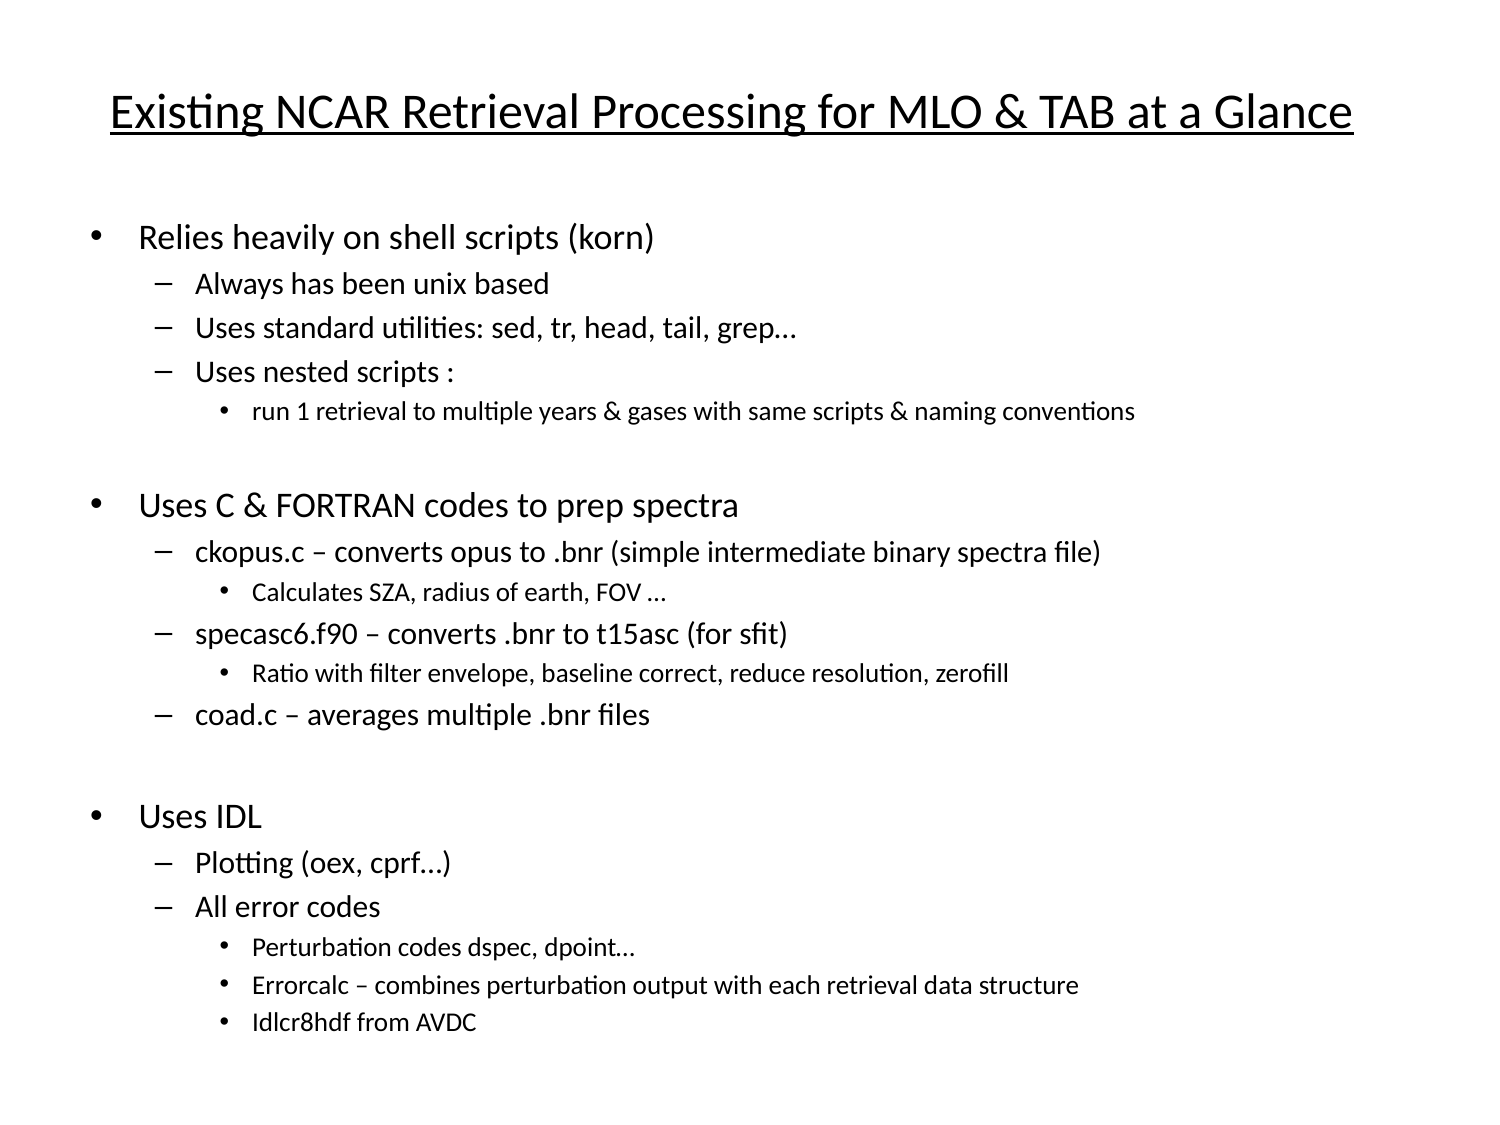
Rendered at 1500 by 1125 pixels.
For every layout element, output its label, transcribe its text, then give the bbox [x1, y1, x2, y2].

text_box Existing NCAR Retrieval Processing for MLO & TAB at a Glance [94, 71, 1400, 147]
list Relies heavily on shell scripts (korn) Always has been unix based Uses standard utilities: sed, tr, head, tail, grep… Uses nested scripts : run 1 retrieval to multiple years & gases with same scripts & naming conventions Uses C & FORTRAN codes to prep spectra ckopus.c – converts opus to .bnr (simple intermediate binary spectra file) Calculates SZA, radius of earth, FOV … specasc6.f90 – converts .bnr to t15asc (for sfit) Ratio with filter envelope, baseline correct, reduce resolution, zerofill coad.c – averages multiple .bnr files Uses IDL Plotting (oex, cprf…) All error codes Perturbation codes dspec, dpoint… Errorcalc – combines perturbation output with each retrieval data structure Idlcr8hdf from AVDC [75, 205, 1425, 1045]
